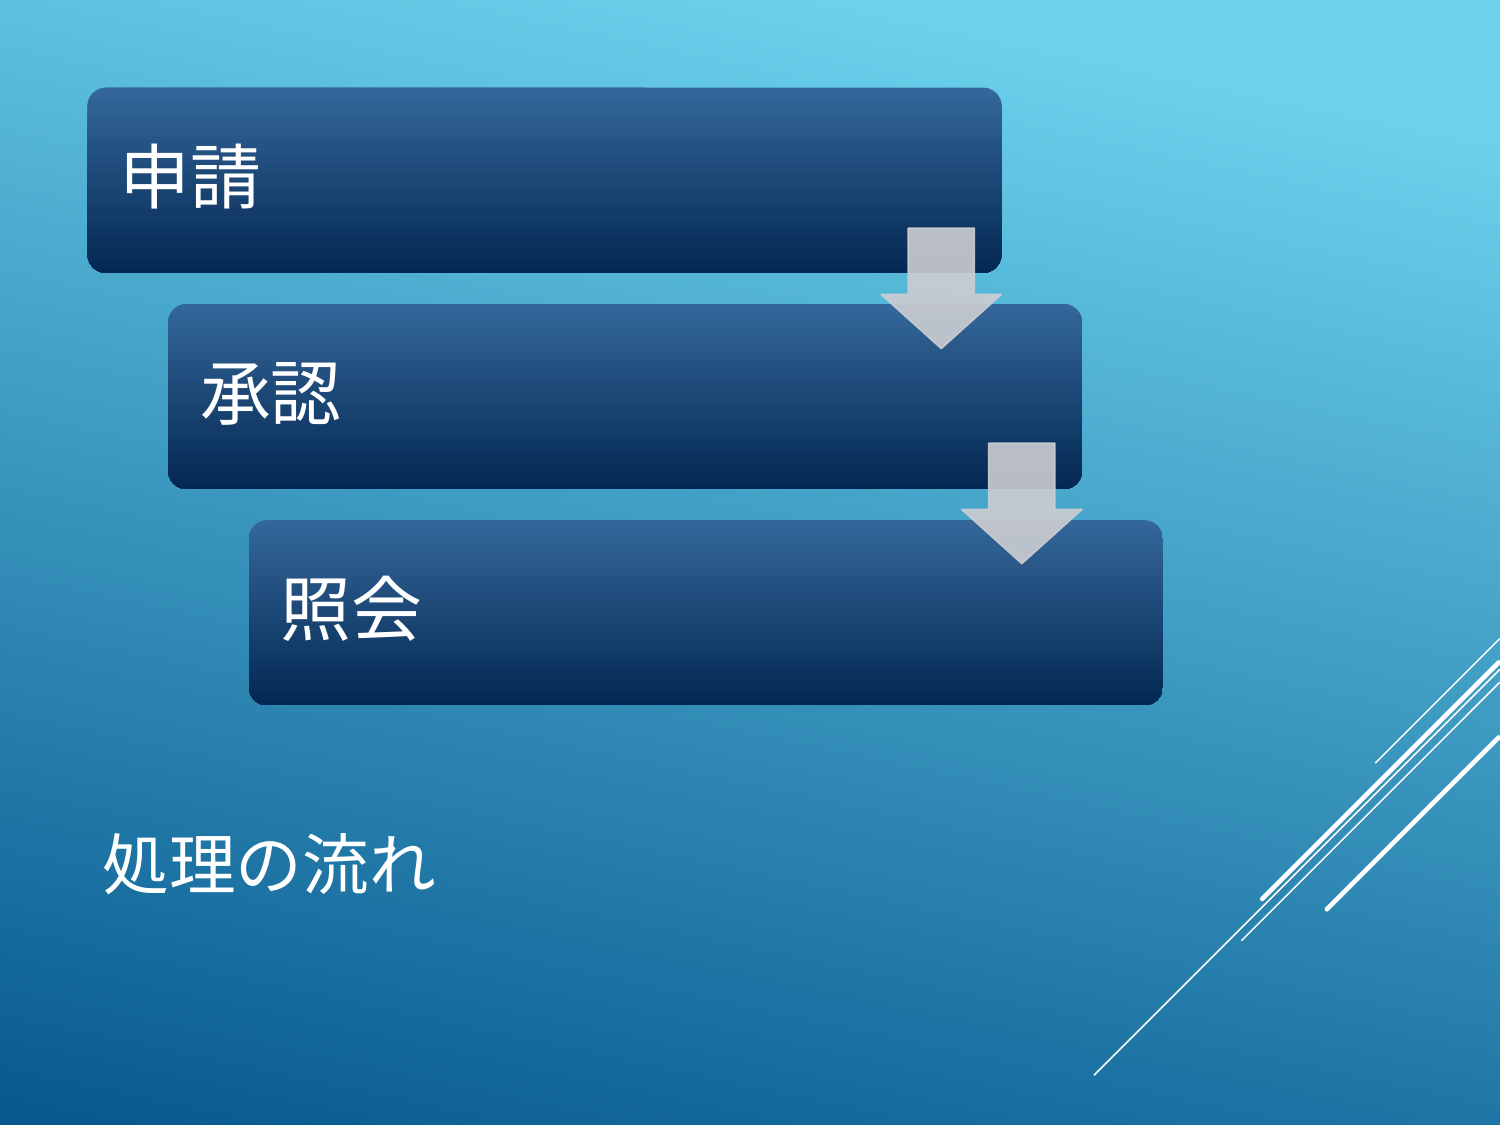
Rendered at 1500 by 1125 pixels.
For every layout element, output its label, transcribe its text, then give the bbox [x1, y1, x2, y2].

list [87, 87, 1163, 706]
title 処理の流れ [87, 737, 1163, 988]
